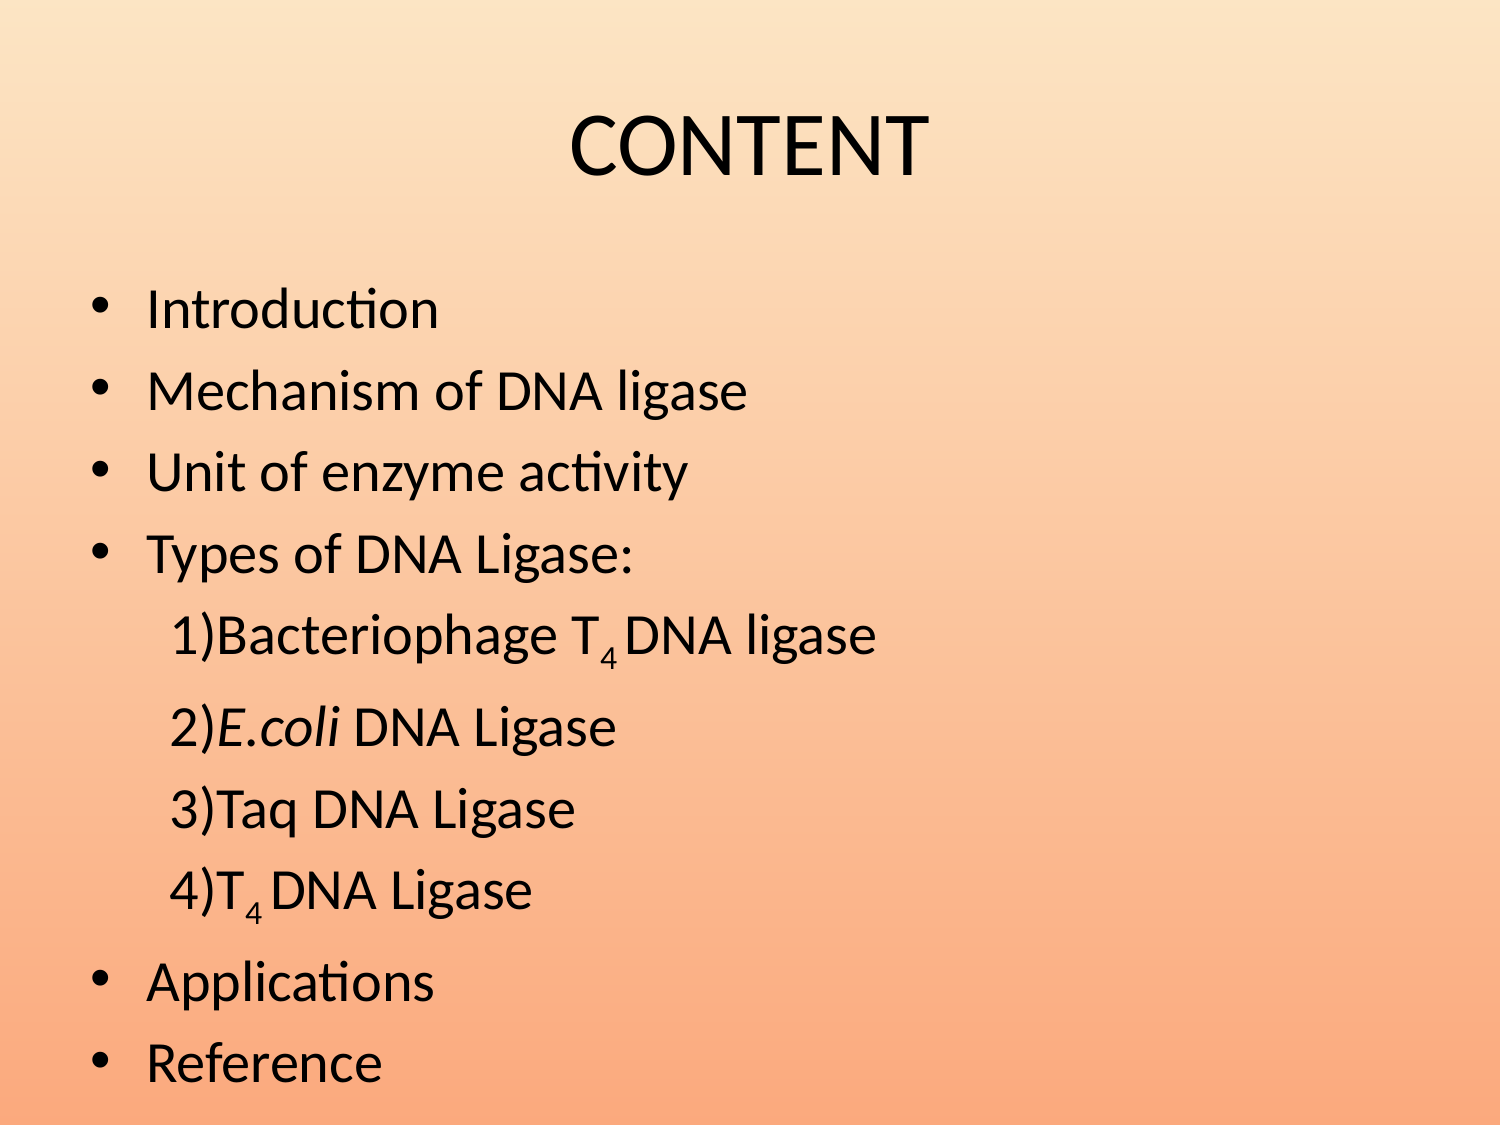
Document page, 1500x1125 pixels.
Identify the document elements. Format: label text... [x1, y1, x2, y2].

list Introduction Mechanism of DNA ligase Unit of enzyme activity Types of DNA Ligase: 1)Bacteriophage T4 DNA ligase 2)E.coli DNA Ligase 3)Taq DNA Ligase 4)T4 DNA Ligase Applications Reference [75, 262, 1425, 1005]
title CONTENT [75, 45, 1425, 233]
